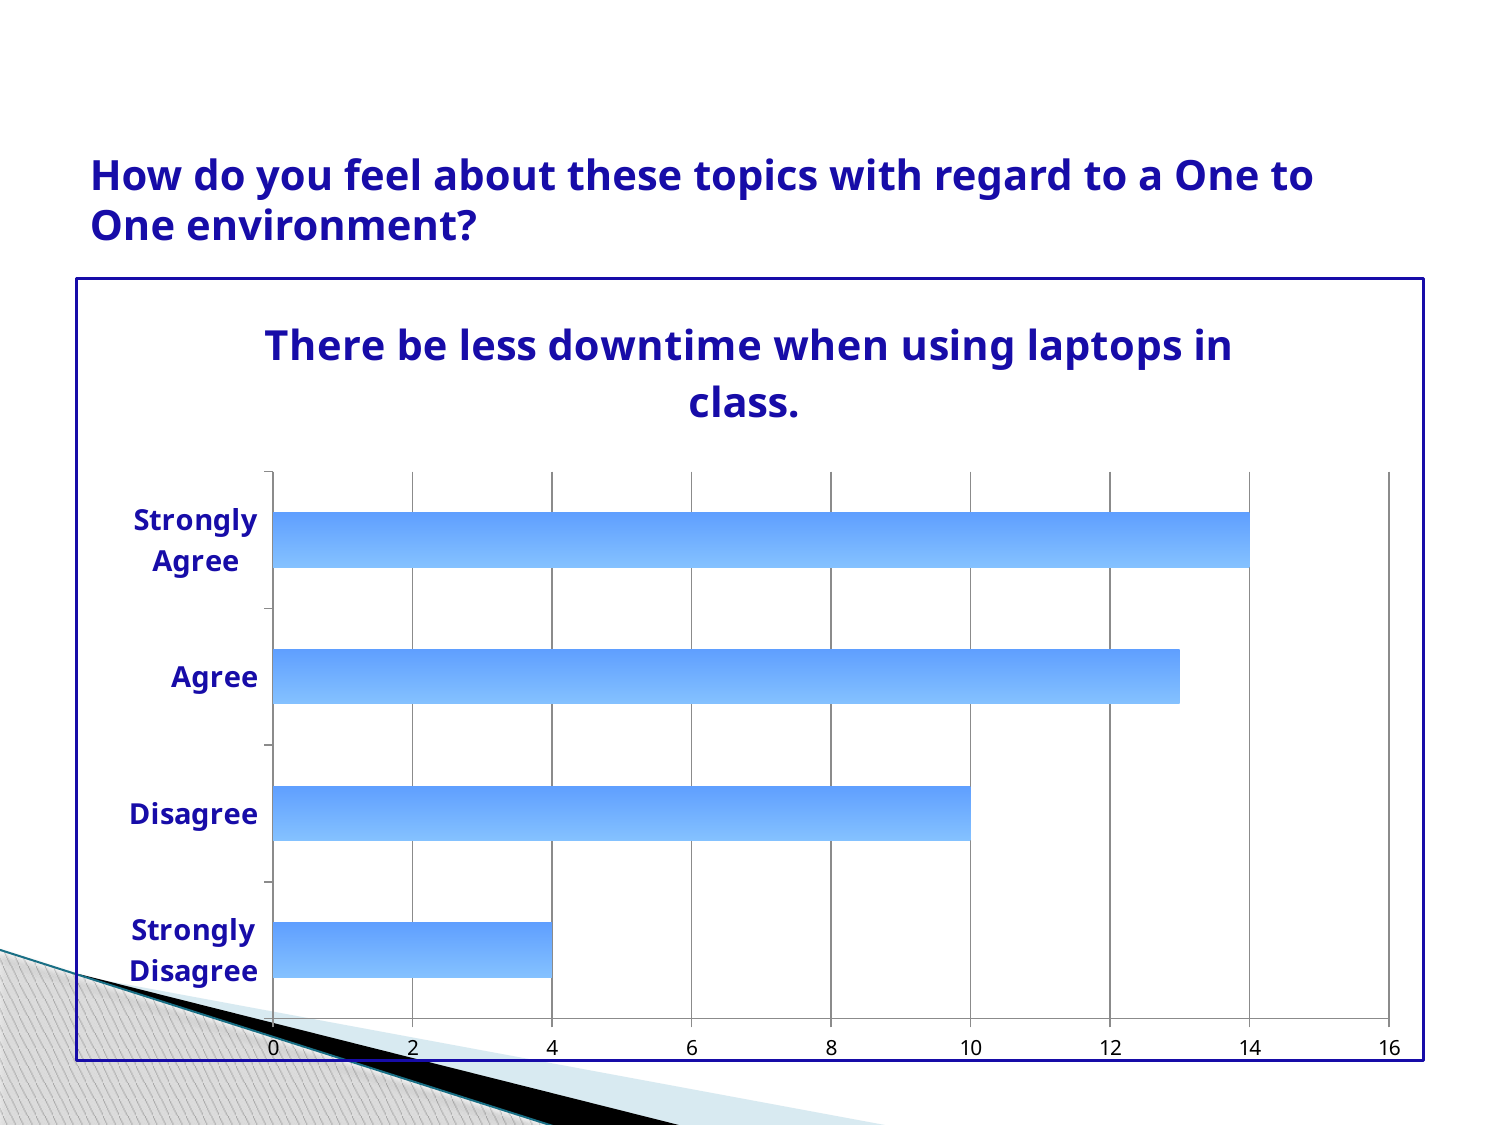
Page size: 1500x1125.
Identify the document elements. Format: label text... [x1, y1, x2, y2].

chart [74, 277, 1426, 1063]
text_box How do you feel about these topics with regard to a One to One environment? [74, 141, 1425, 257]
